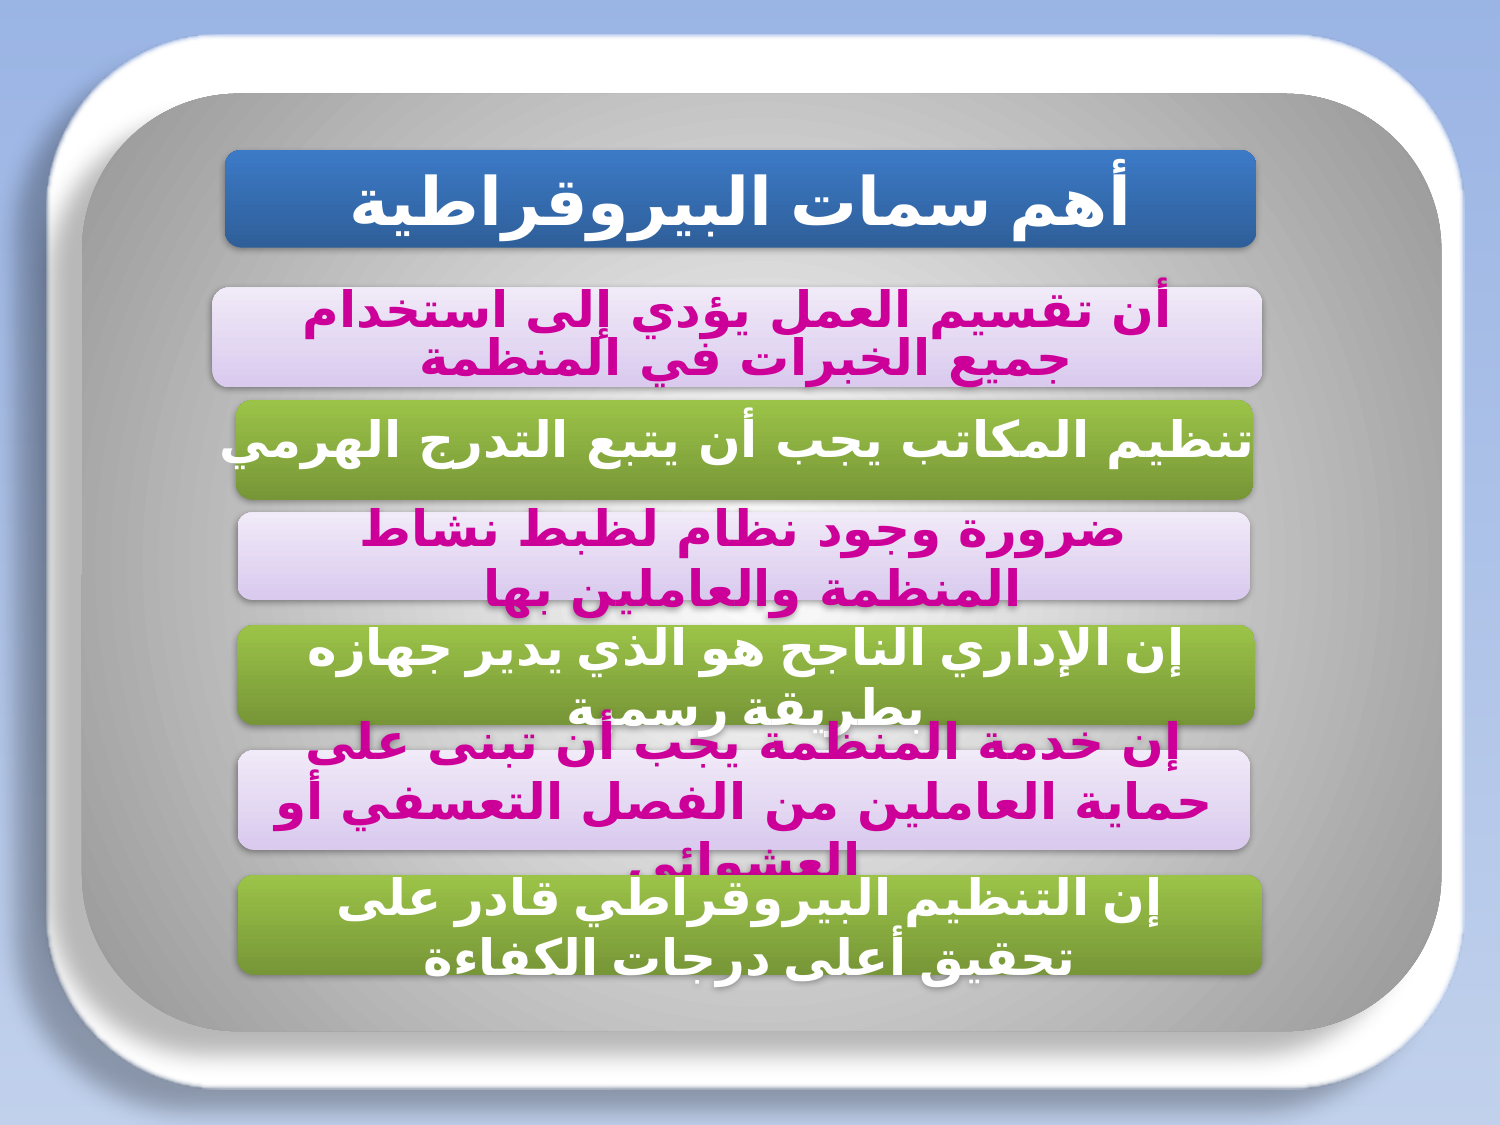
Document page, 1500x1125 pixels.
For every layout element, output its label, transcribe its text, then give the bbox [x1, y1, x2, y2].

text_box إن الإداري الناجح هو الذي يدير جهازه بطريقة رسمية [237, 624, 1255, 725]
text_box ضرورة وجود نظام لظبط نشاط المنظمة والعاملين بها [236, 511, 1251, 601]
text_box [0, 0, 1500, 1125]
footer اعداد / أ. غادة الرشيد [512, 1042, 988, 1103]
text_box أ [79, 91, 1444, 1034]
text_box [49, 34, 1468, 1089]
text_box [149, 399, 1326, 501]
text_box إن خدمة المنظمة يجب أن تبنى على حماية العاملين من الفصل التعسفي أو العشوائي [236, 749, 1251, 851]
text_box أهم سمات البيروقراطية [224, 149, 1257, 248]
text_box أن تقسيم العمل يؤدي إلى استخدام جميع الخبرات في المنظمة [211, 286, 1264, 389]
text_box إن التنظيم البيروقراطي قادر على تحقيق أعلى درجات الكفاءة [237, 875, 1263, 976]
